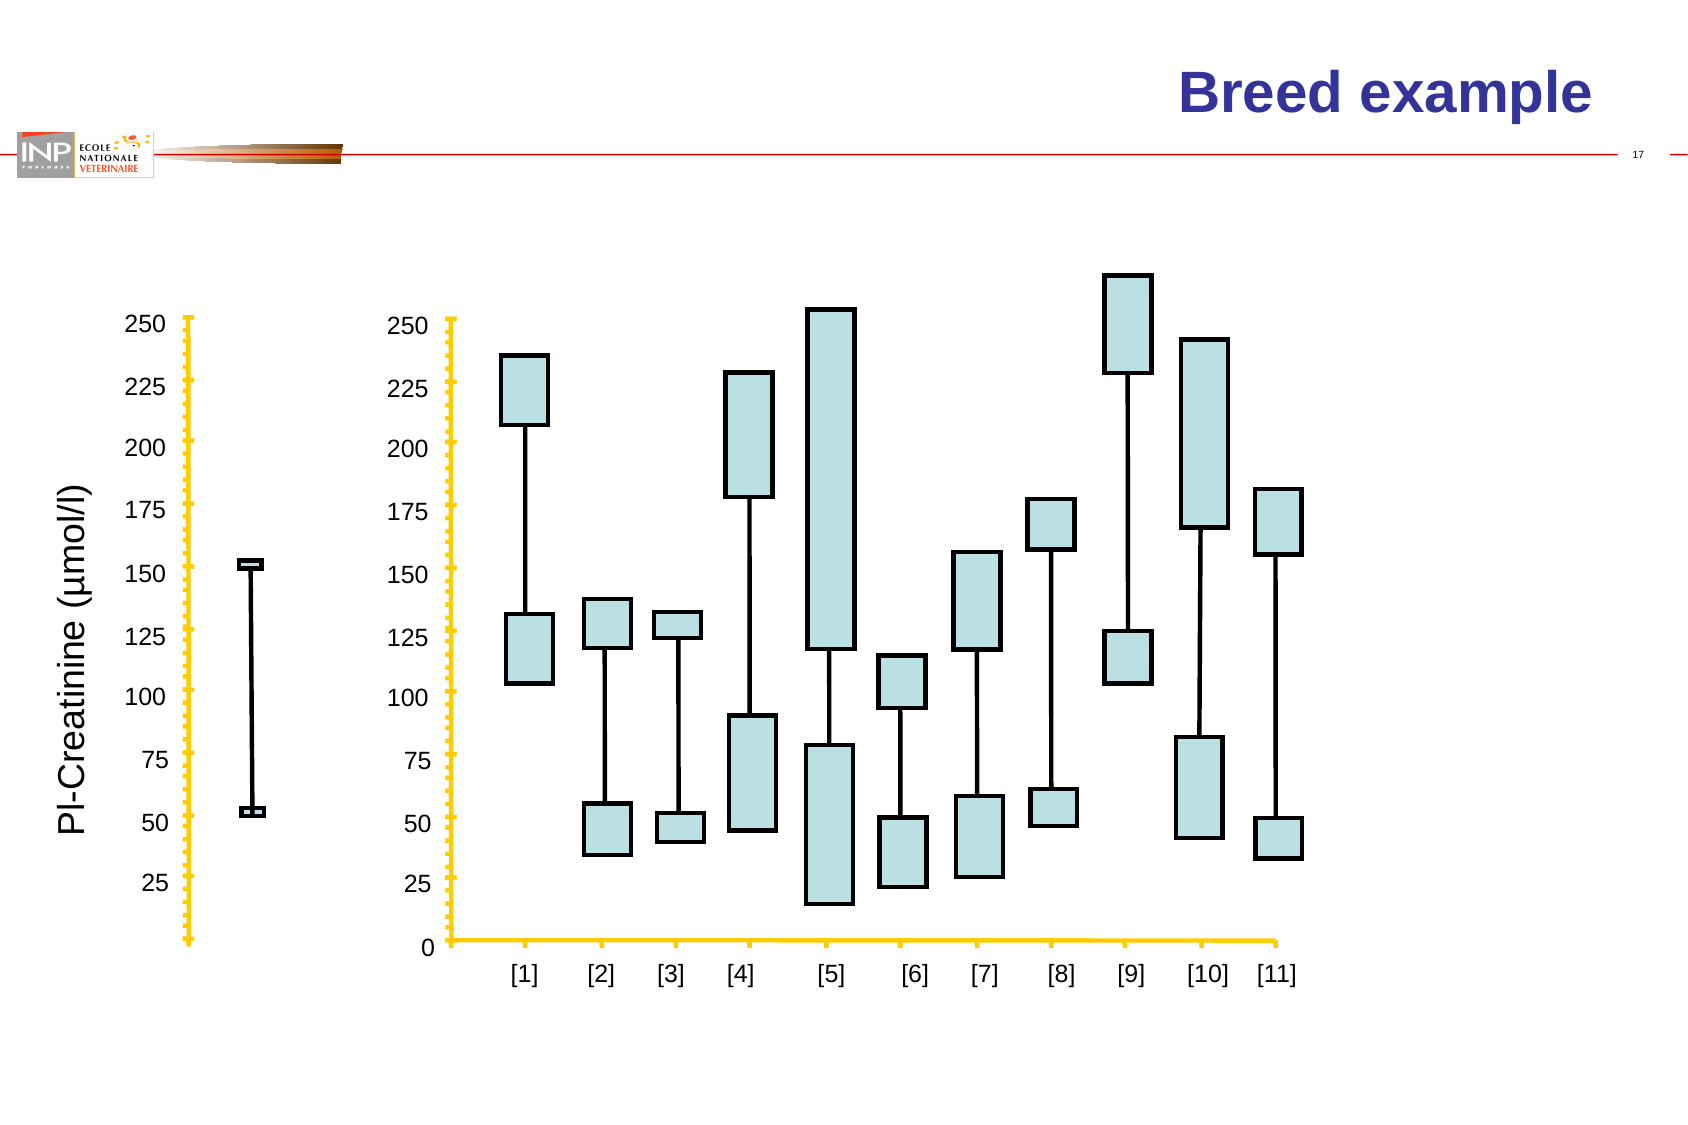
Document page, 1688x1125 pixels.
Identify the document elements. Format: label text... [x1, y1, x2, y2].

text_box [238, 560, 262, 569]
text_box [1027, 499, 1075, 550]
text_box 25 [403, 867, 432, 898]
text_box 100 [386, 681, 429, 712]
text_box [583, 803, 631, 855]
text_box 200 [124, 431, 167, 462]
text_box [1104, 275, 1152, 374]
text_box [1104, 631, 1152, 684]
text_box 0 [421, 931, 436, 962]
text_box [584, 599, 632, 648]
text_box 100 [124, 680, 167, 711]
text_box [241, 807, 252, 816]
text_box [878, 655, 926, 709]
text_box [1175, 736, 1223, 839]
text_box 200 [386, 432, 429, 463]
text_box [657, 813, 704, 842]
text_box 25 [141, 866, 170, 897]
text_box [1] [2] [3] [4] [5] [6] [7] [8] [9] [10] [11] [510, 957, 1300, 988]
text_box [501, 355, 548, 425]
picture [17, 132, 154, 178]
text_box 250 [386, 309, 429, 340]
text_box [953, 552, 1001, 650]
text_box [956, 795, 1004, 878]
text_box 150 [386, 558, 429, 589]
text_box [879, 817, 927, 887]
text_box [725, 372, 773, 497]
text_box [506, 614, 554, 684]
text_box [1255, 817, 1303, 859]
text_box 75 [403, 744, 432, 775]
text_box 150 [124, 557, 167, 588]
text_box 75 [141, 743, 170, 774]
text_box 125 [386, 621, 429, 652]
text_box 250 [124, 307, 167, 338]
text_box 50 [141, 806, 170, 837]
text_box 225 [386, 372, 429, 403]
text_box [1254, 489, 1302, 555]
text_box 225 [124, 370, 167, 401]
text_box [805, 744, 853, 904]
text_box [1180, 339, 1228, 528]
title Breed example [80, 31, 1609, 147]
text_box 175 [386, 495, 429, 526]
text_box [653, 611, 701, 638]
text_box [1030, 789, 1078, 827]
text_box Pl-Creatinine (µmol/l) [46, 393, 92, 837]
text_box 50 [403, 807, 432, 838]
text_box 175 [124, 493, 167, 524]
text_box [807, 309, 855, 649]
text_box 125 [124, 620, 167, 651]
text_box [728, 715, 776, 831]
text_box [253, 807, 264, 816]
